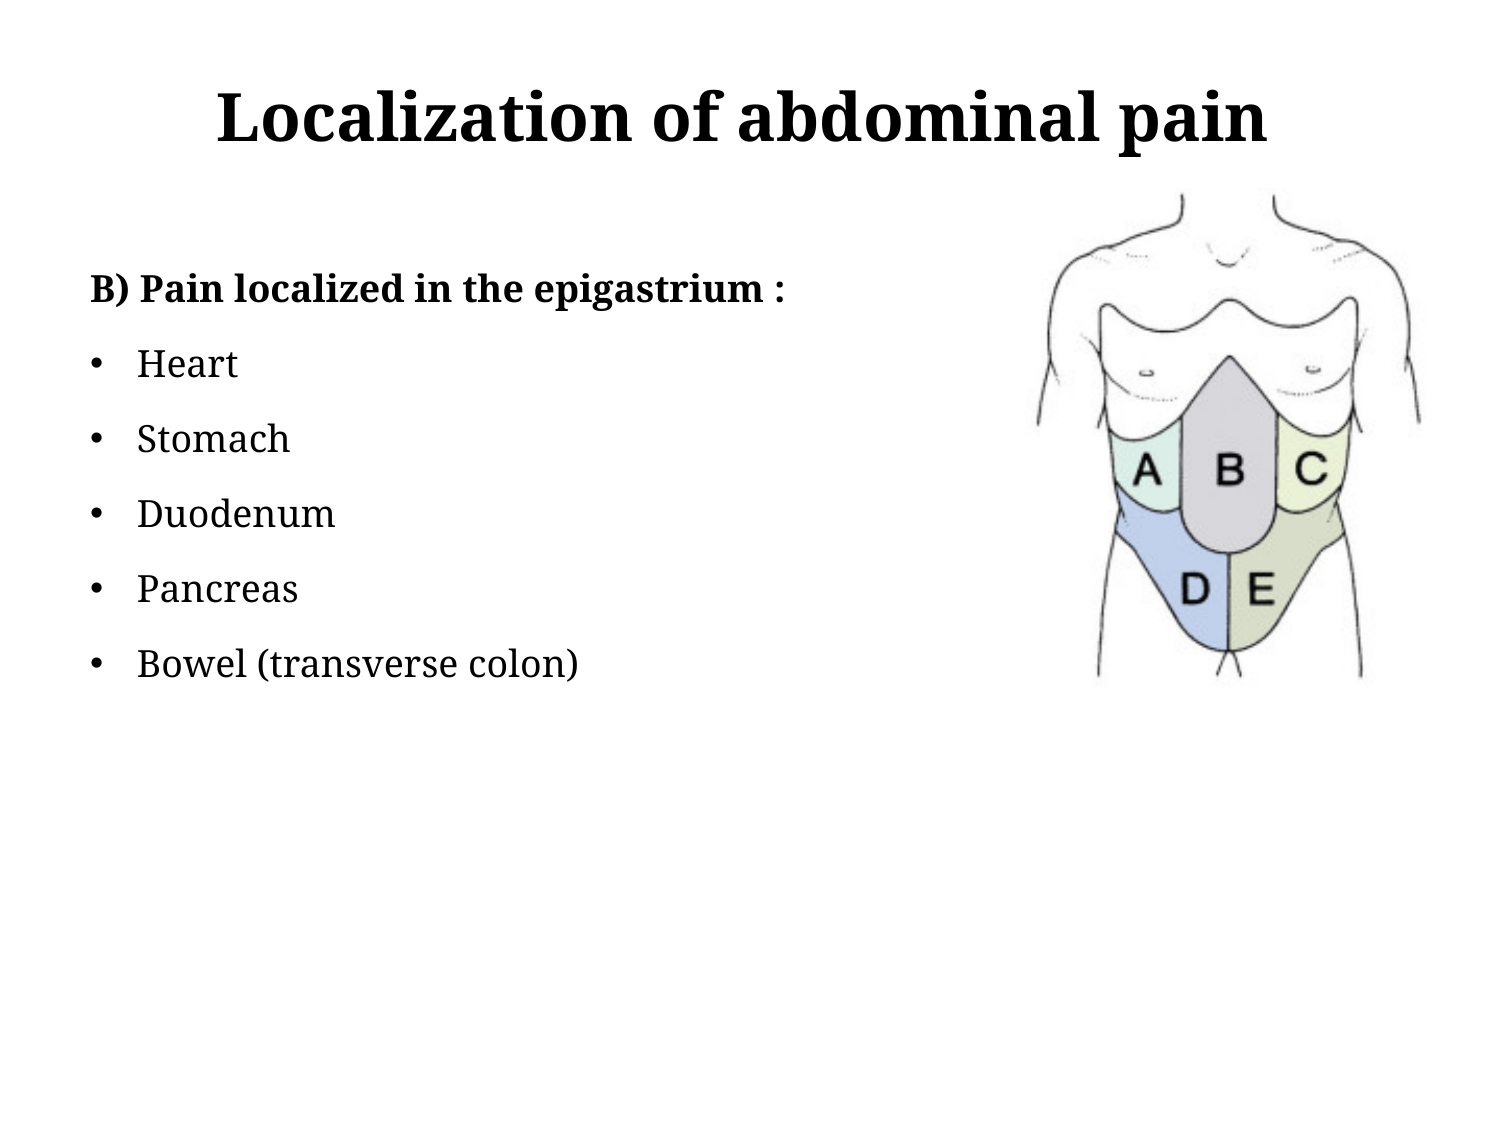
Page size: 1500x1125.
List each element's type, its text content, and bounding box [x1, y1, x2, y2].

list B) Pain localized in the epigastrium : Heart Stomach Duodenum Pancreas​ Bowel (transverse colon) [75, 235, 1013, 1005]
title Localization of abdominal pain [75, 44, 1413, 163]
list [1024, 187, 1436, 692]
